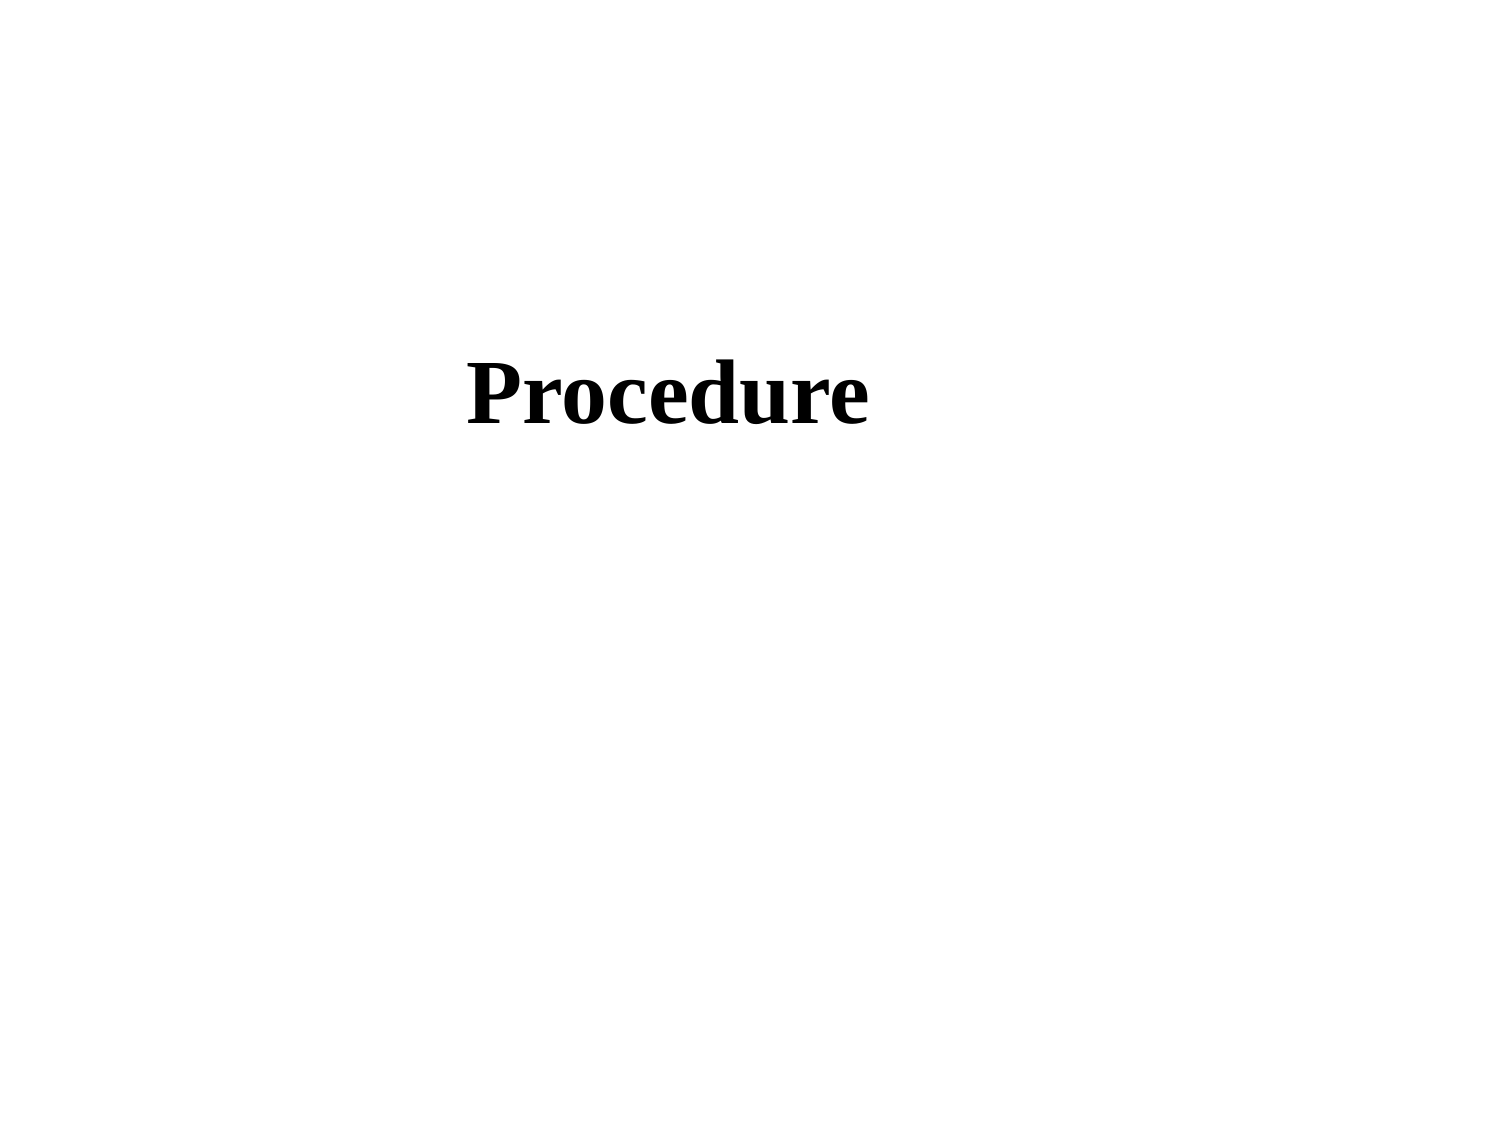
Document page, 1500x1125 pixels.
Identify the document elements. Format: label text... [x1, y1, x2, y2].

text_box Procedure [451, 324, 886, 450]
